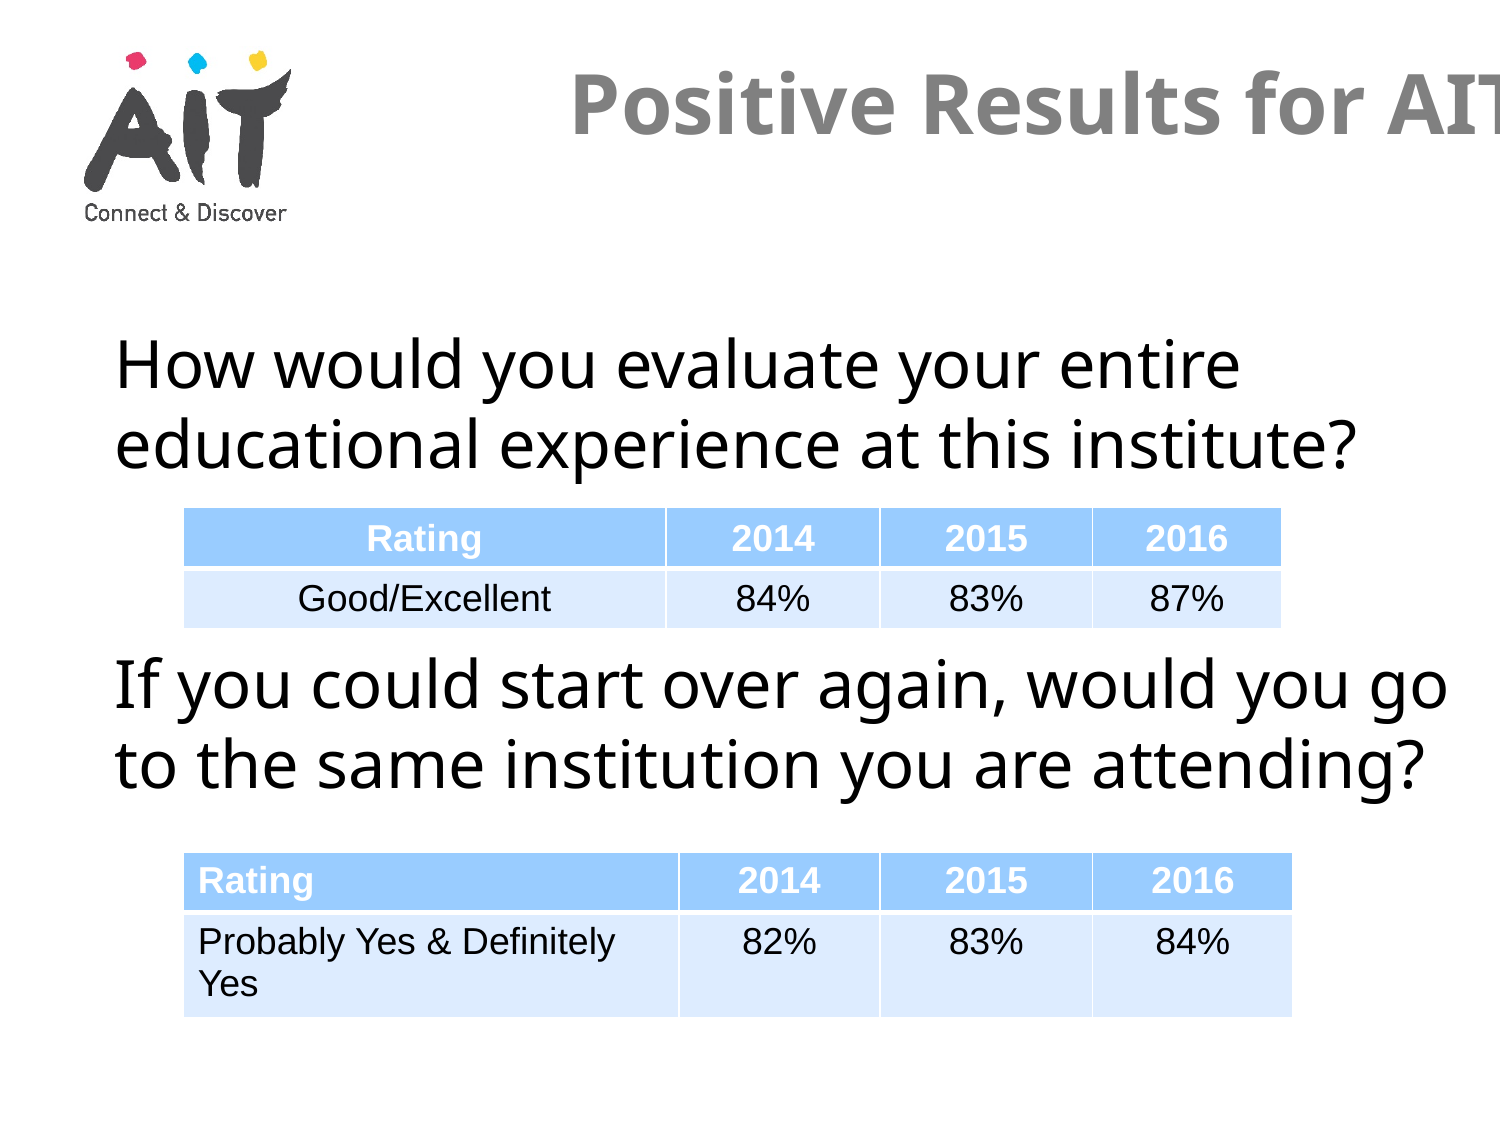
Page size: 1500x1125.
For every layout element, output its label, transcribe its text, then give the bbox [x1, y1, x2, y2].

text_box Positive Results for AIT [553, 43, 1500, 159]
table_header Rating [184, 508, 665, 566]
table_header 2014 [680, 853, 879, 910]
table_cell 83% [881, 915, 1092, 1017]
table_cell 84% [667, 571, 879, 628]
table_header 2016 [1093, 508, 1281, 566]
picture [64, 46, 315, 233]
table_cell 82% [680, 915, 879, 1017]
table_cell Good/Excellent [184, 571, 665, 628]
table_cell Probably Yes & Definitely Yes [184, 915, 678, 1017]
table_header 2014 [667, 508, 879, 566]
text_box How would you evaluate your entire educational experience at this institute? If you could start over again, would you go to the same institution you are attending? [100, 314, 1500, 969]
table_header 2015 [881, 508, 1092, 566]
table_header Rating [184, 853, 678, 910]
table_cell 87% [1093, 571, 1281, 628]
table_header 2015 [881, 853, 1092, 910]
table_header 2016 [1093, 853, 1292, 910]
table_cell 84% [1093, 915, 1292, 1017]
table_cell 83% [881, 571, 1092, 628]
